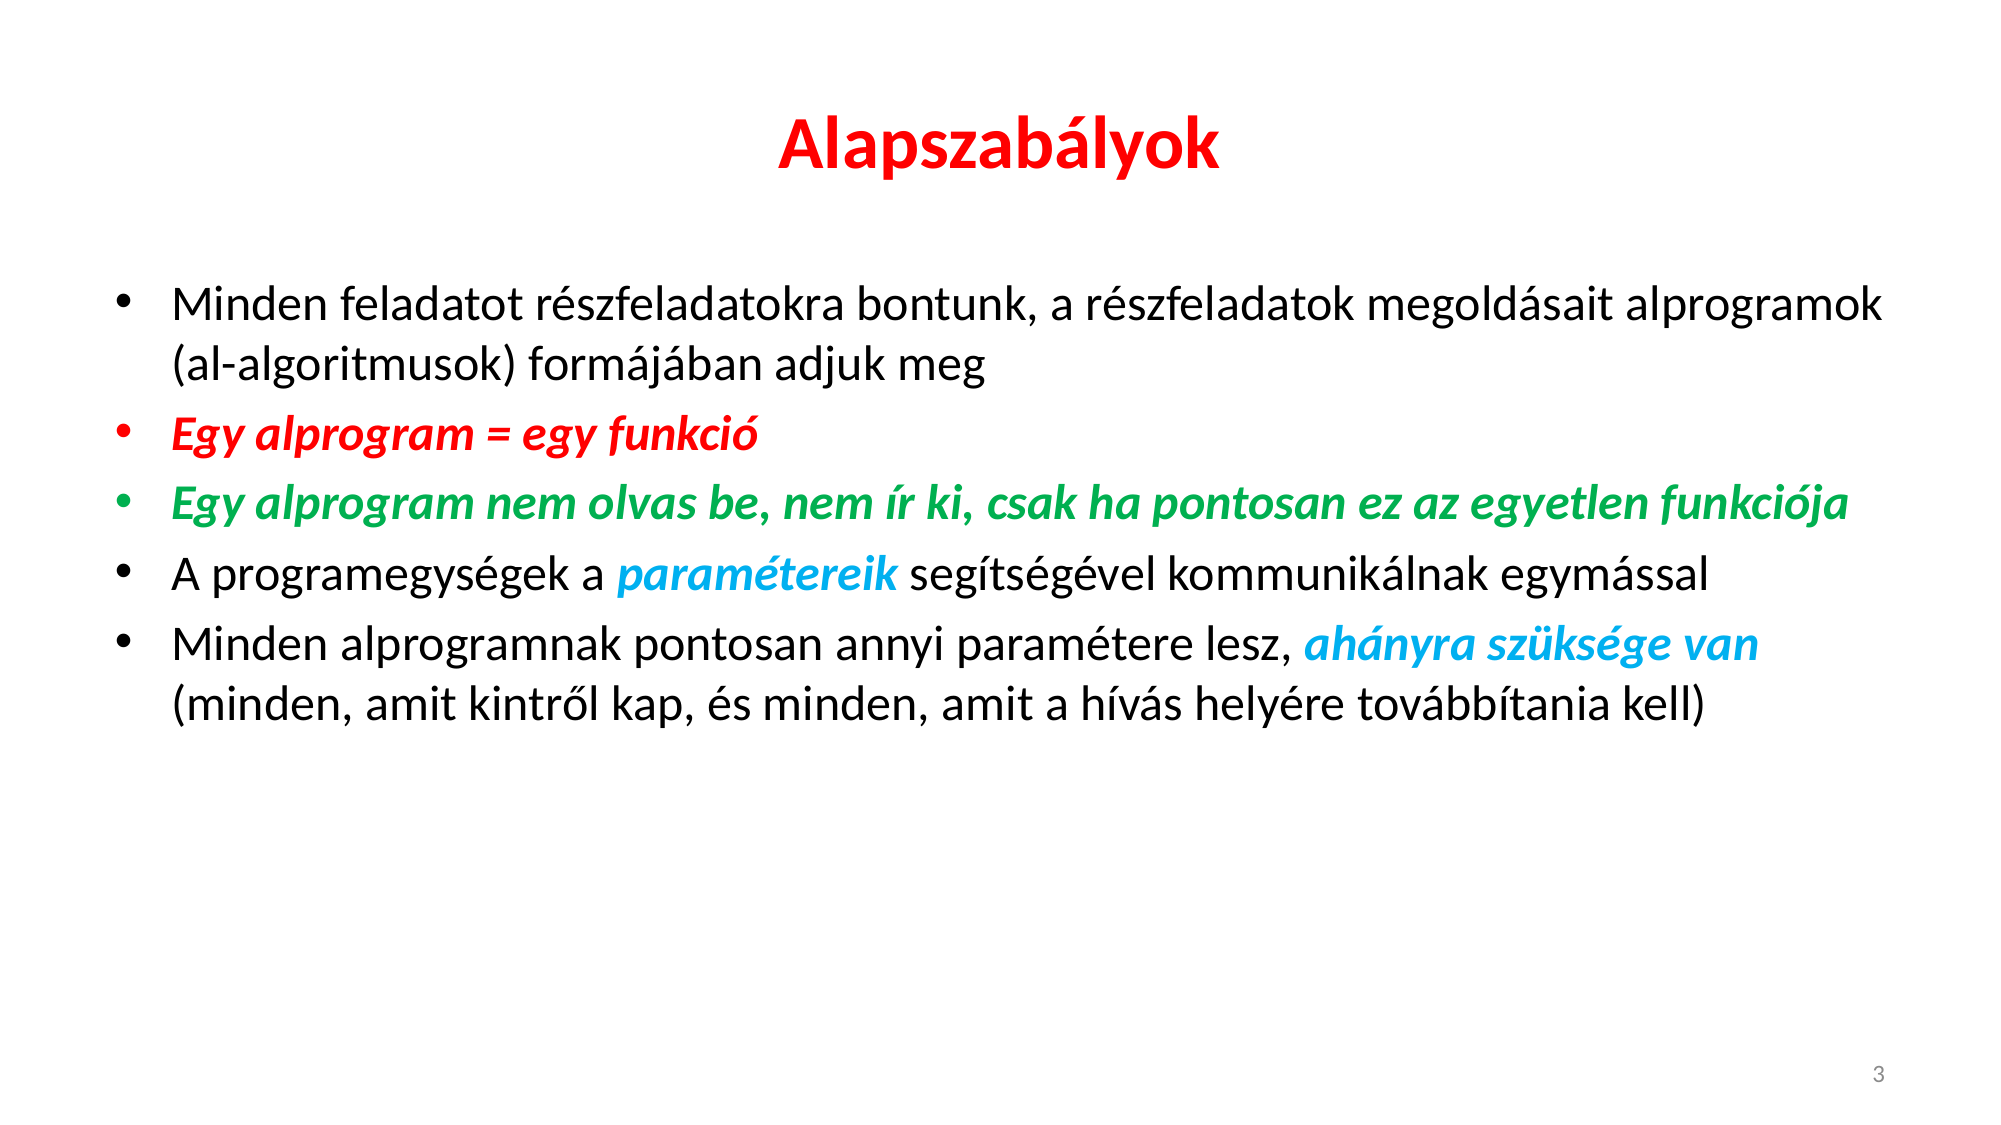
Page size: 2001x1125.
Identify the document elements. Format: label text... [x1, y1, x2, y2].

title Alapszabályok [99, 45, 1900, 233]
list Minden feladatot részfeladatokra bontunk, a részfeladatok megoldásait alprogramok (al-algoritmusok) formájában adjuk meg Egy alprogram = egy funkció Egy alprogram nem olvas be, nem ír ki, csak ha pontosan ez az egyetlen funkciója A programegységek a paramétereik segítségével kommunikálnak egymással Minden alprogramnak pontosan annyi paramétere lesz, ahányra szüksége van (minden, amit kintről kap, és minden, amit a hívás helyére továbbítania kell) [99, 262, 1900, 1005]
slide_number 3 [1433, 1042, 1900, 1103]
